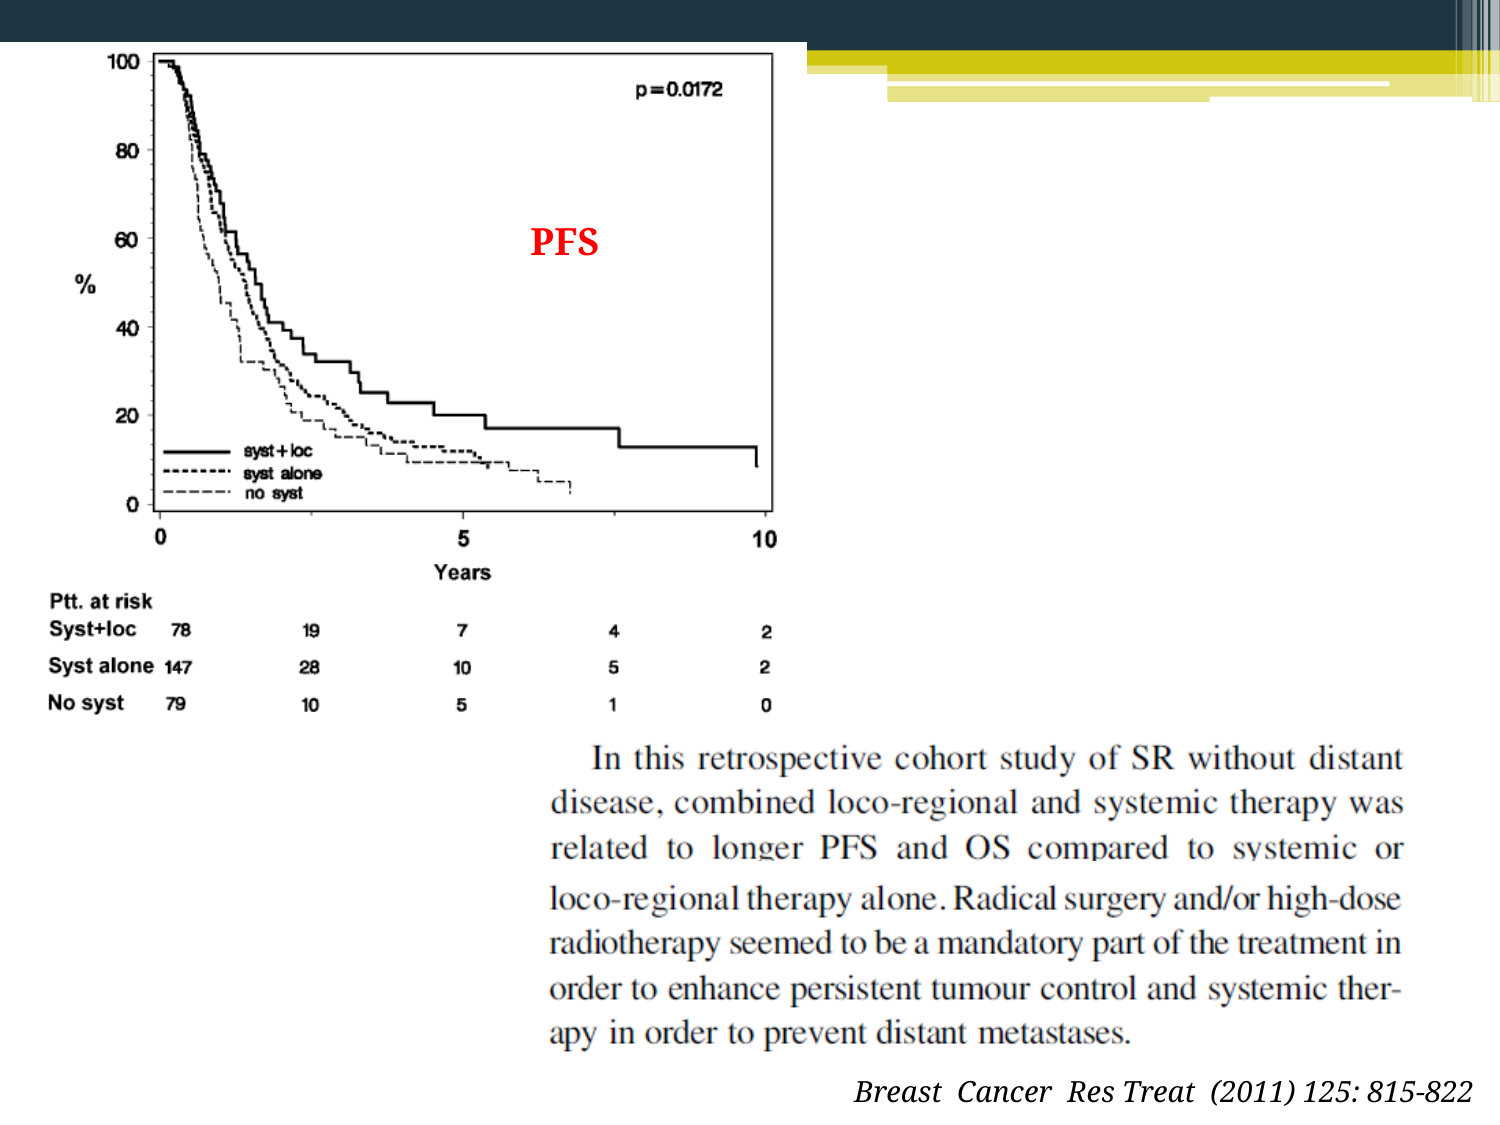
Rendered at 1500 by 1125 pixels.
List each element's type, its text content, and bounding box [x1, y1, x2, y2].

text_box Breast Cancer Res Treat (2011) 125: 815-822 [839, 1066, 1489, 1117]
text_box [540, 738, 1426, 1071]
picture [0, 42, 807, 738]
